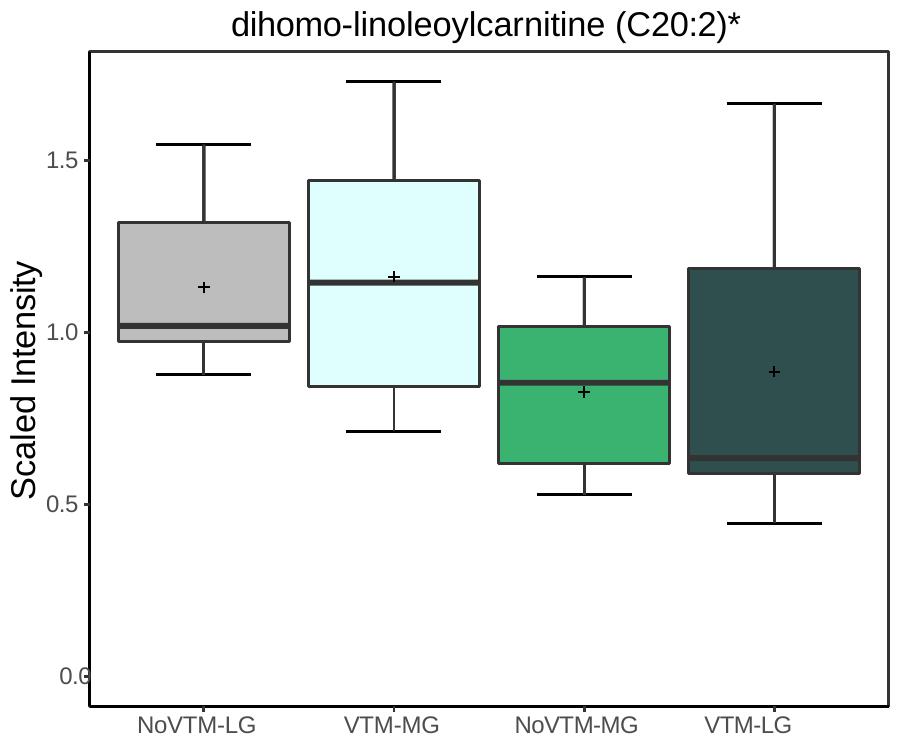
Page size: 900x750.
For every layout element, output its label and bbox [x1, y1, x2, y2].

text_box [83, 50, 891, 738]
text_box [229, 0, 749, 44]
footer [57, 661, 95, 750]
slide_number [134, 713, 275, 750]
text_box [44, 142, 82, 174]
text_box [1, 256, 82, 518]
